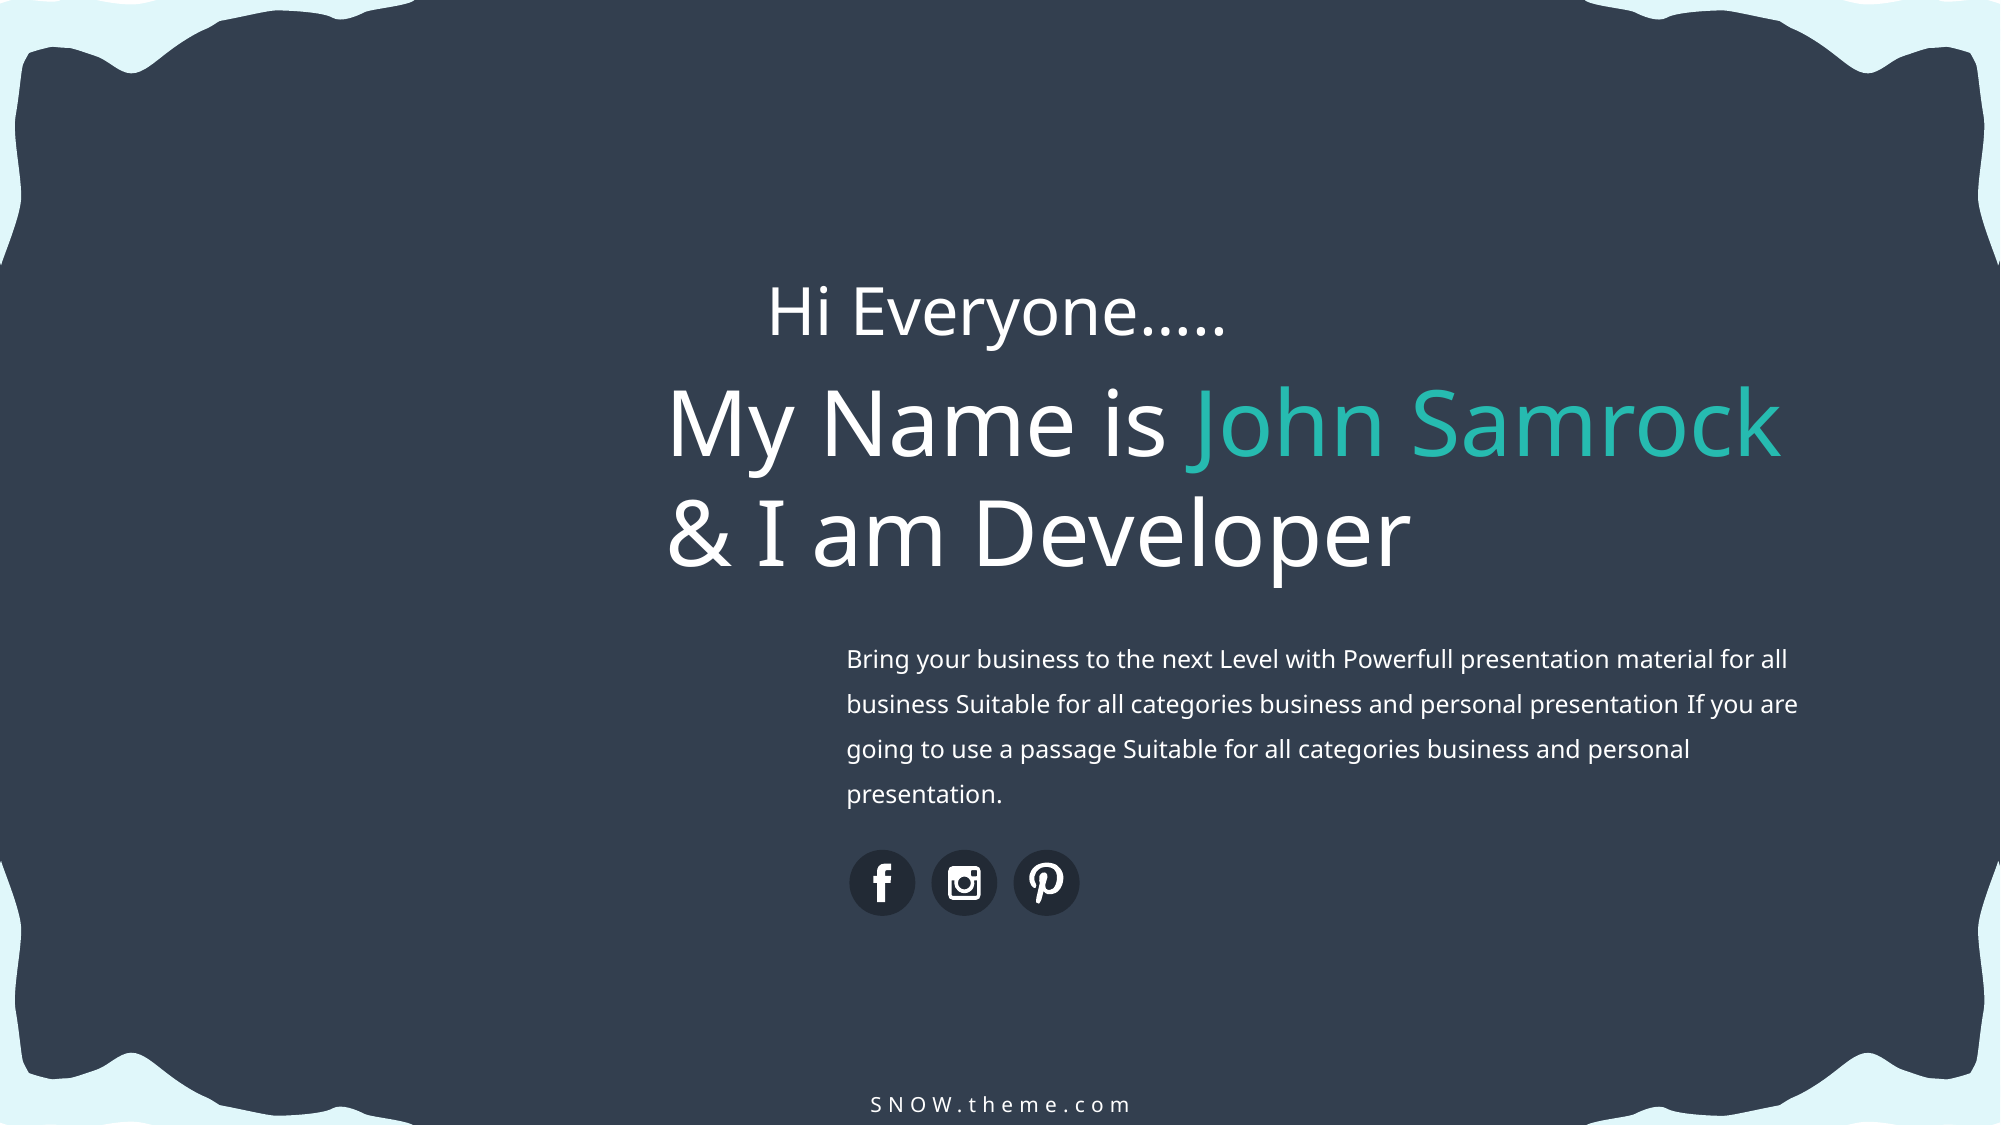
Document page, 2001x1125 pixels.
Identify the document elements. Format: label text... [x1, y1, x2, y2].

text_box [931, 849, 998, 916]
text_box My Name is John Samrock & I am Developer [650, 356, 1798, 592]
text_box Bring your business to the next Level with Powerfull presentation material for all business Suitable for all categories business and personal presentation If you are going to use a passage Suitable for all categories business and personal presentation. [831, 621, 1862, 816]
text_box Hi Everyone….. [751, 261, 1244, 356]
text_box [1013, 849, 1080, 916]
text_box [849, 849, 916, 916]
